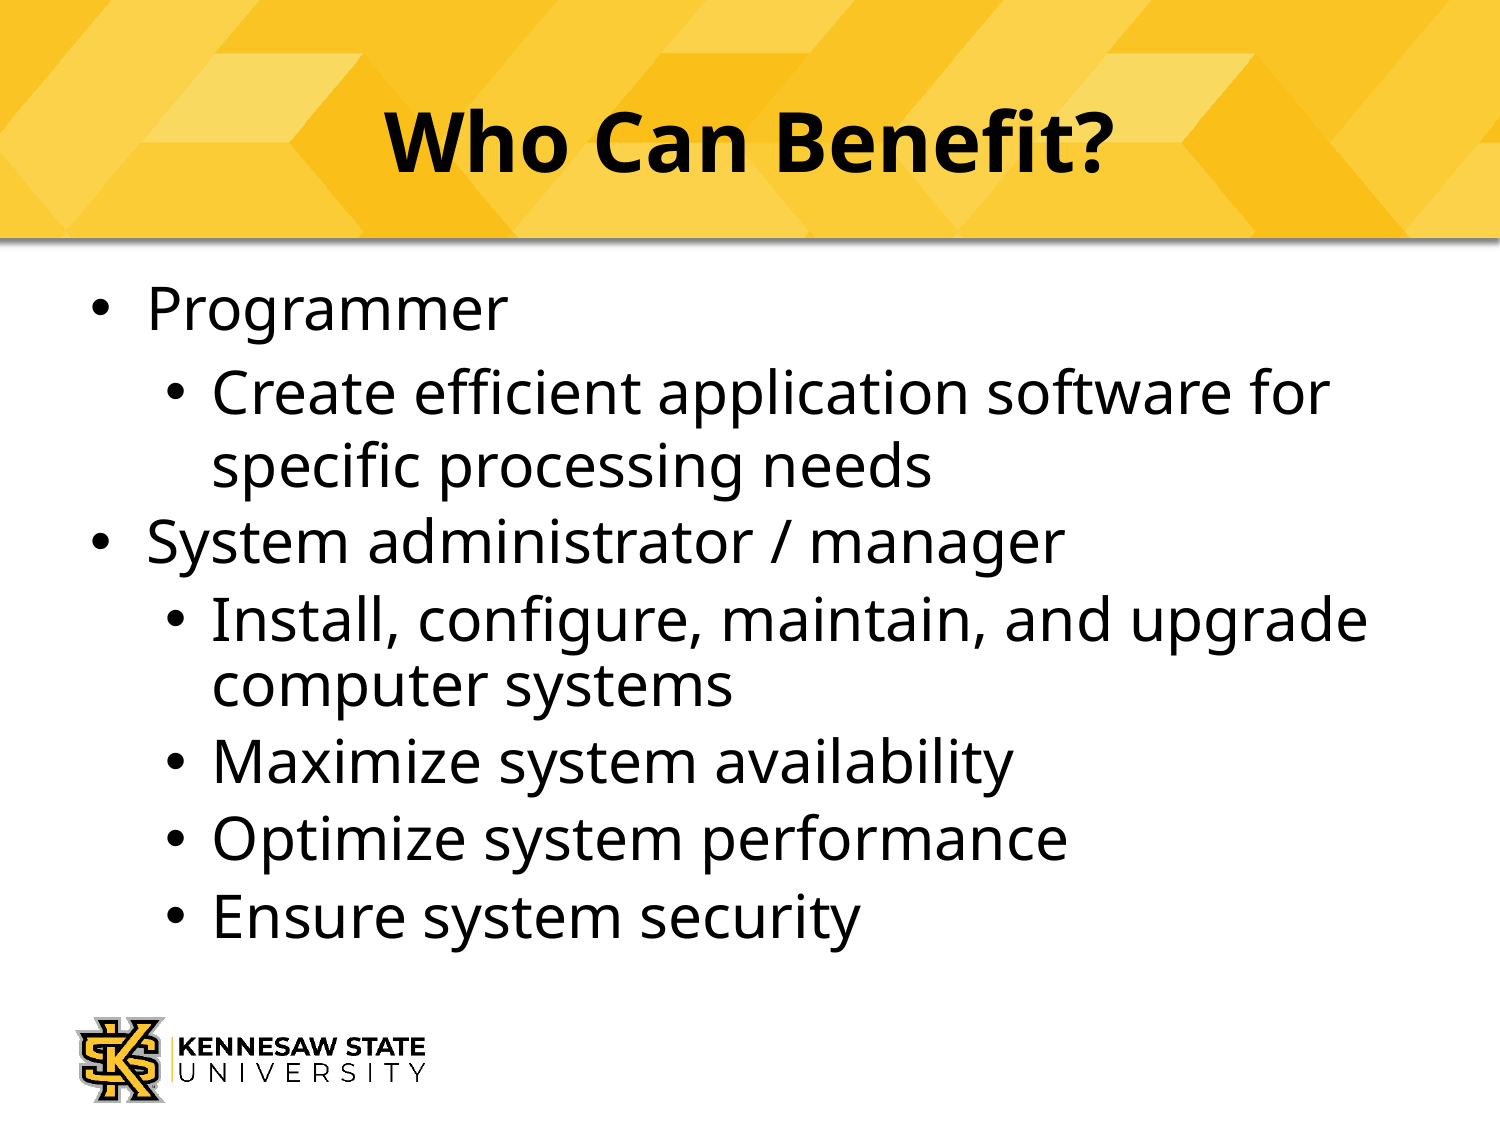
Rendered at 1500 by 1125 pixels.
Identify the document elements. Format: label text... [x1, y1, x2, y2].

list Programmer Create efficient application software for specific processing needs System administrator / manager Install, configure, maintain, and upgrade computer systems Maximize system availability Optimize system performance Ensure system security [75, 262, 1425, 1005]
picture [75, 1017, 425, 1103]
picture [0, 0, 1500, 251]
title Who Can Benefit? [75, 45, 1425, 233]
